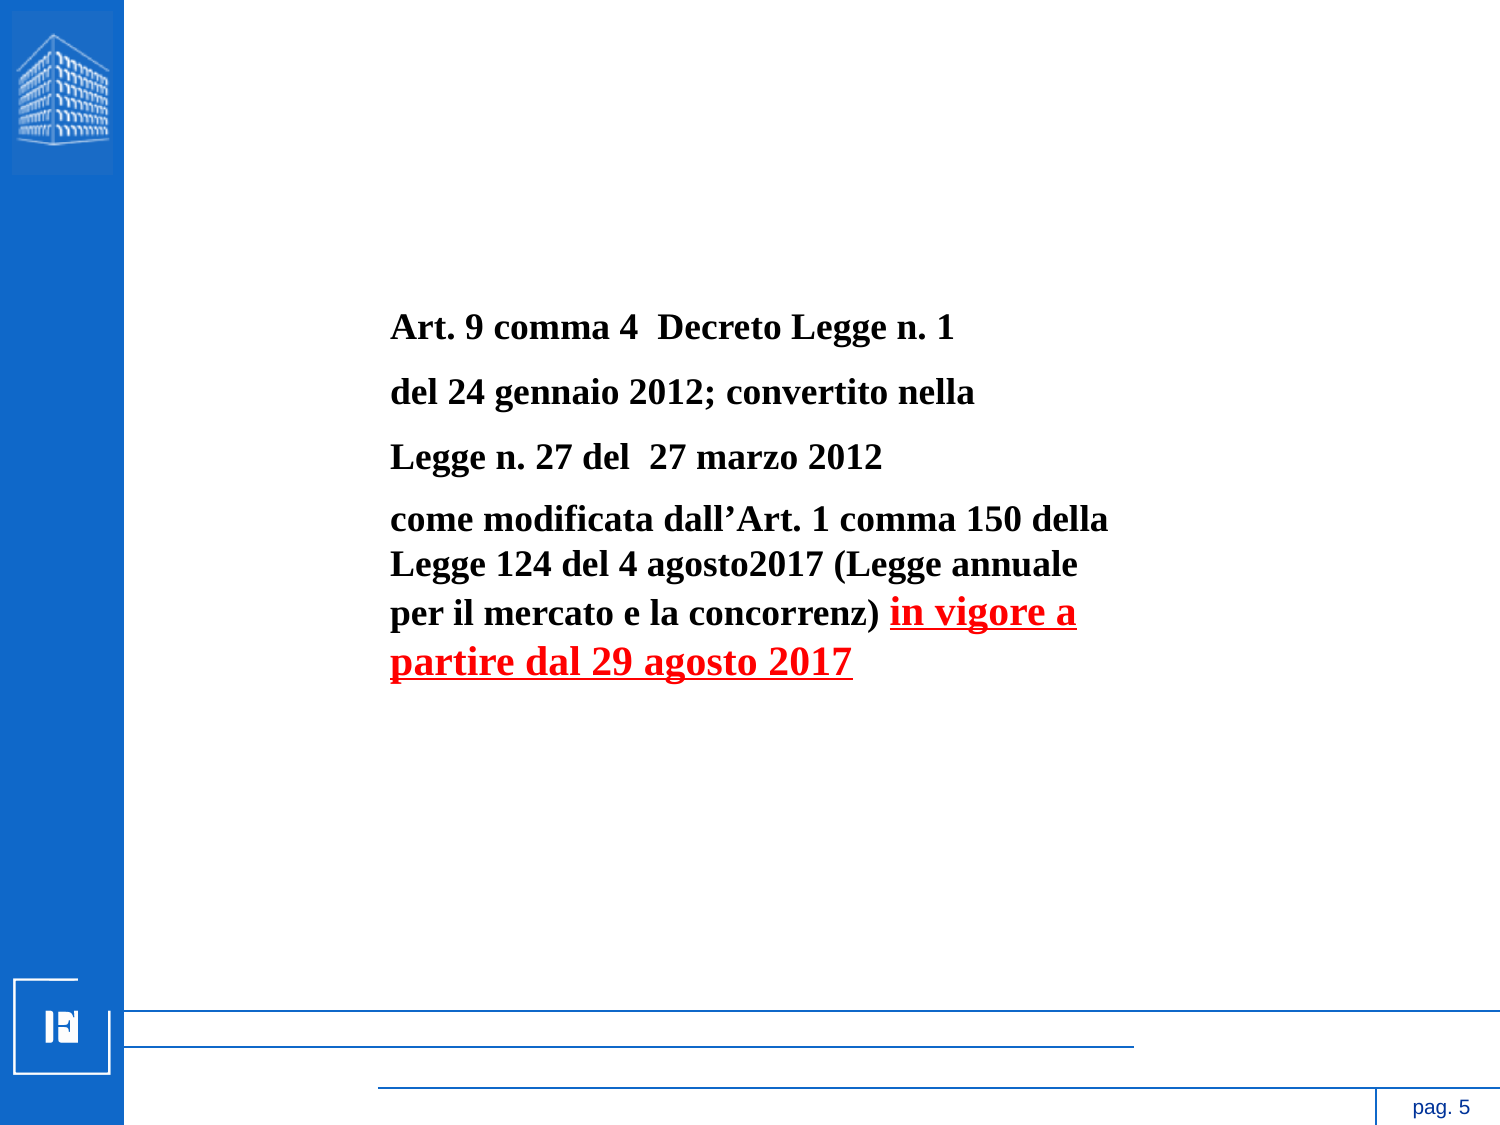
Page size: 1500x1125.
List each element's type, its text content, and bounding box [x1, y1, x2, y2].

text_box [0, 0, 126, 1010]
slide_number pag. 5 [1381, 1093, 1500, 1124]
picture [11, 976, 113, 1078]
text_box Art. 9 comma 4 Decreto Legge n. 1 del 24 gennaio 2012; convertito nella Legge n. 27 del 27 marzo 2012 come modificata dall’Art. 1 comma 150 della Legge 124 del 4 agosto2017 (Legge annuale per il mercato e la concorrenz) in vigore a partire dal 29 agosto 2017 [375, 291, 1127, 691]
text_box [0, 1019, 126, 1125]
picture [11, 11, 114, 176]
